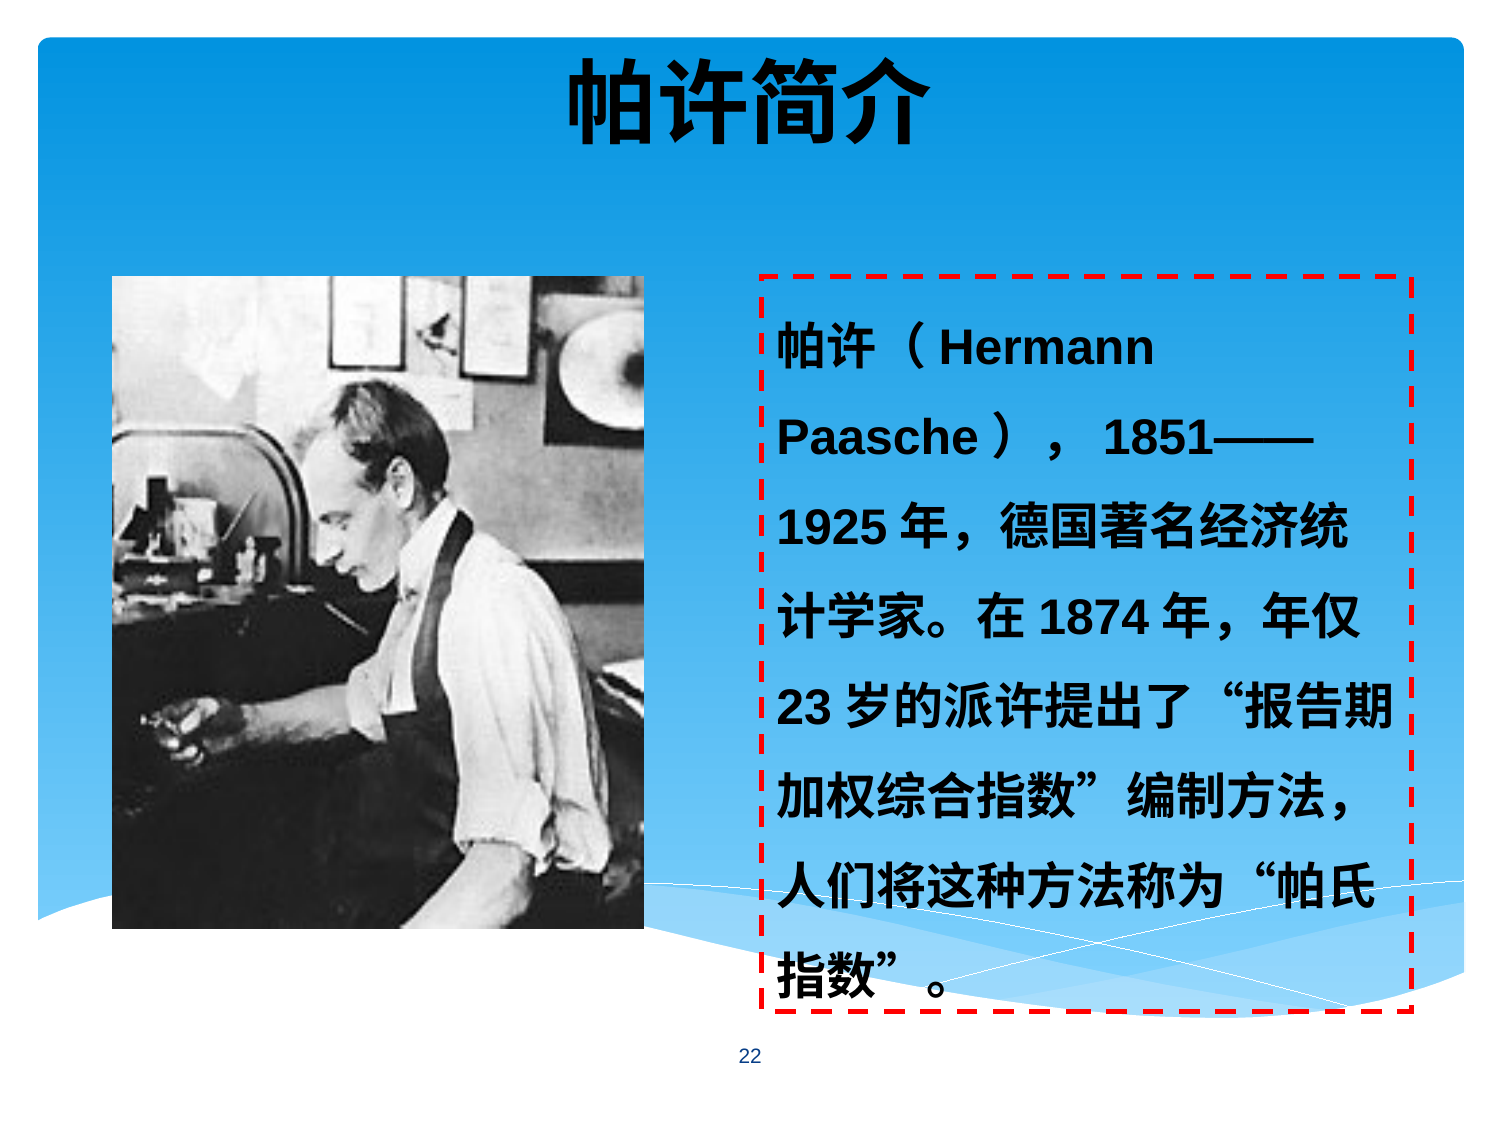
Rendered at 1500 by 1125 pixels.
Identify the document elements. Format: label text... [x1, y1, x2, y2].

text_box 帕许（Hermann Paasche），1851——1925年，德国著名经济统计学家。在1874年，年仅23岁的派许提出了“报告期加权综合指数”编制方法，人们将这种方法称为“帕氏指数”。 [761, 276, 1412, 1012]
text_box 帕许简介 [48, 37, 1450, 225]
picture [111, 276, 644, 929]
slide_number 22 [654, 1025, 846, 1086]
